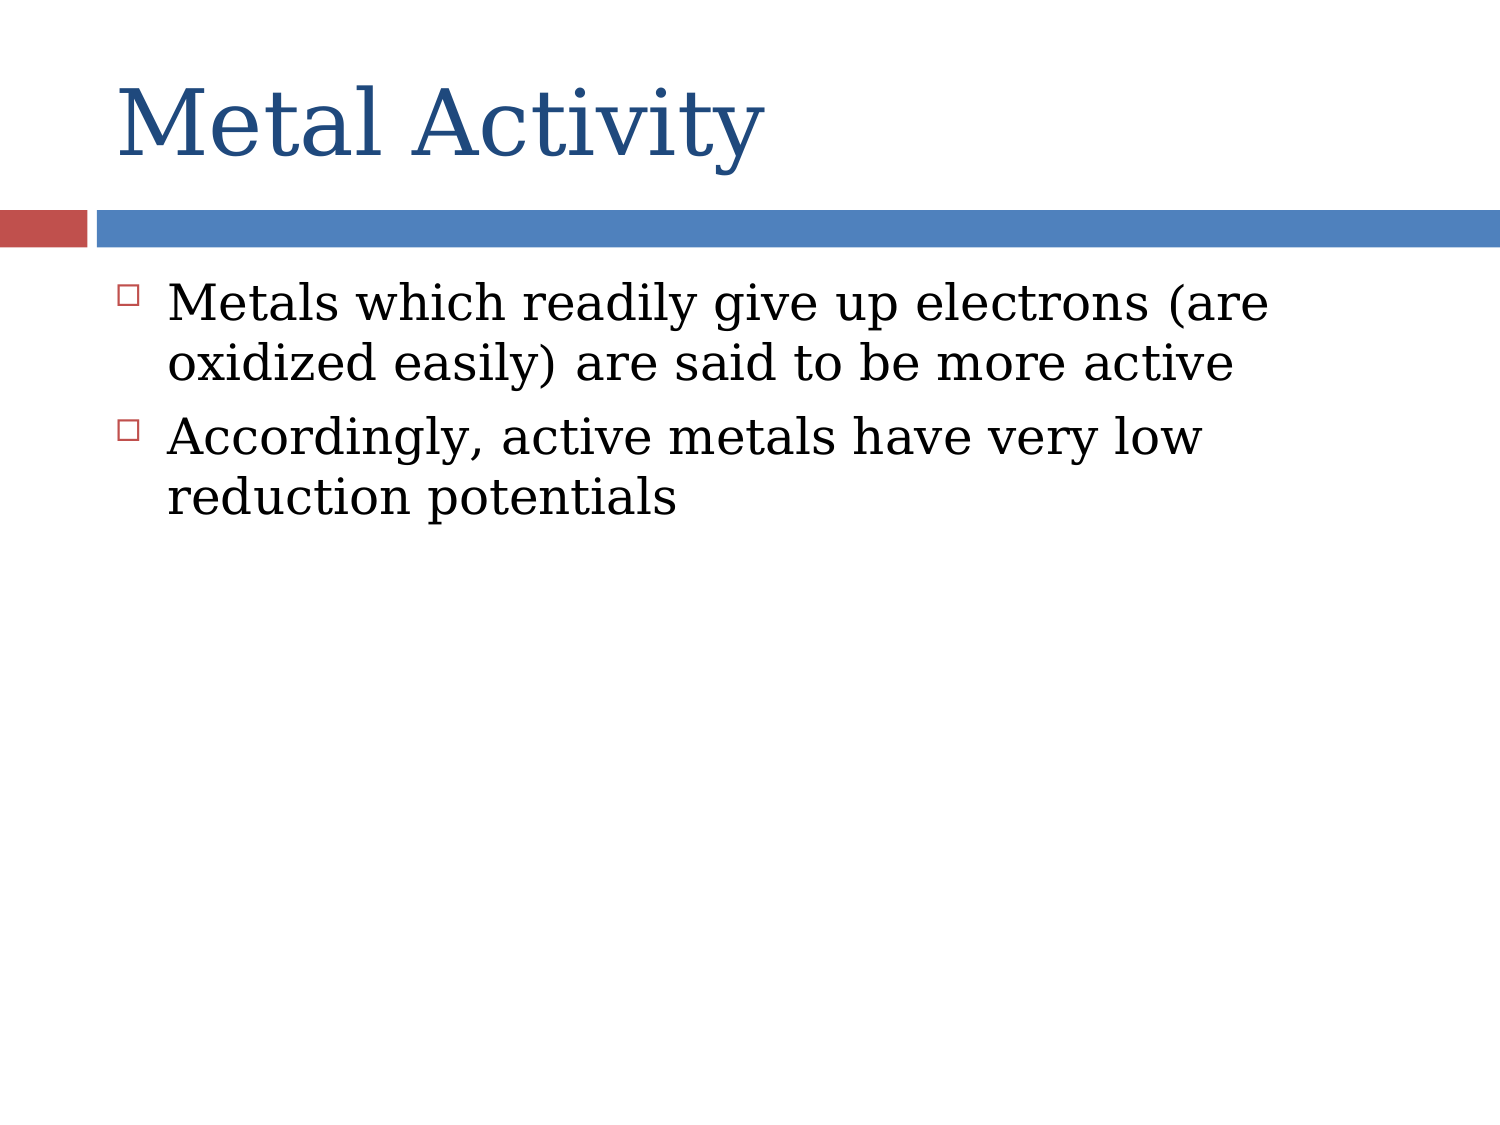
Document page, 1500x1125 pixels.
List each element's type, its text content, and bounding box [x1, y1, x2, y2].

title Metal Activity [100, 37, 1438, 200]
list Metals which readily give up electrons (are oxidized easily) are said to be more active Accordingly, active metals have very low reduction potentials [100, 262, 1438, 1000]
